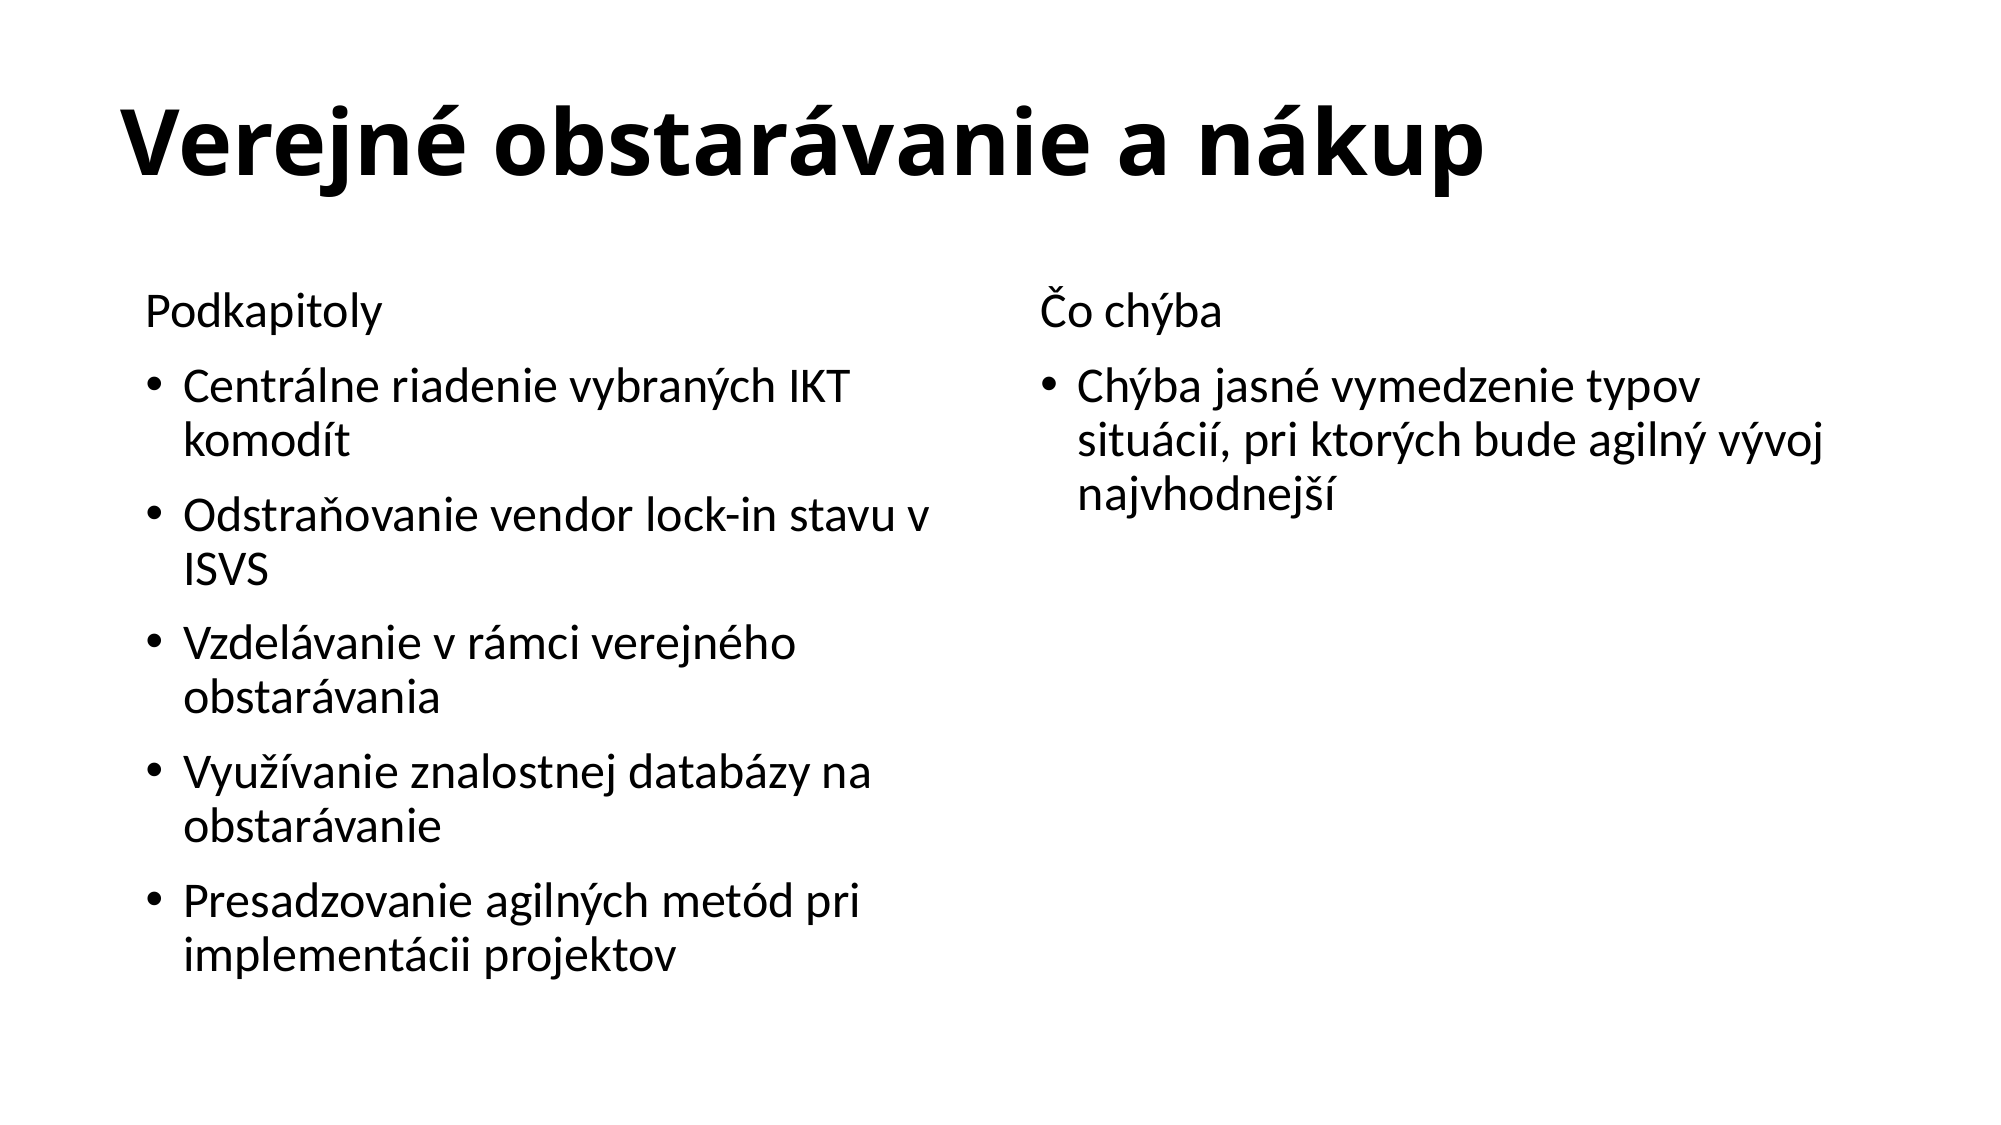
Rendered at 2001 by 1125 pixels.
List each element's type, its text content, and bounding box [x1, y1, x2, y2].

title Verejné obstarávanie a nákup [105, 52, 1895, 240]
text_box Podkapitoly Centrálne riadenie vybraných IKT komodít Odstraňovanie vendor lock-in stavu v ISVS Vzdelávanie v rámci verejného obstarávania Využívanie znalostnej databázy na obstarávanie Presadzovanie agilných metód pri implementácii projektov [130, 276, 960, 998]
list Čo chýba Chýba jasné vymedzenie typov situácií, pri ktorých bude agilný vývoj najvhodnejší [1025, 276, 1855, 998]
